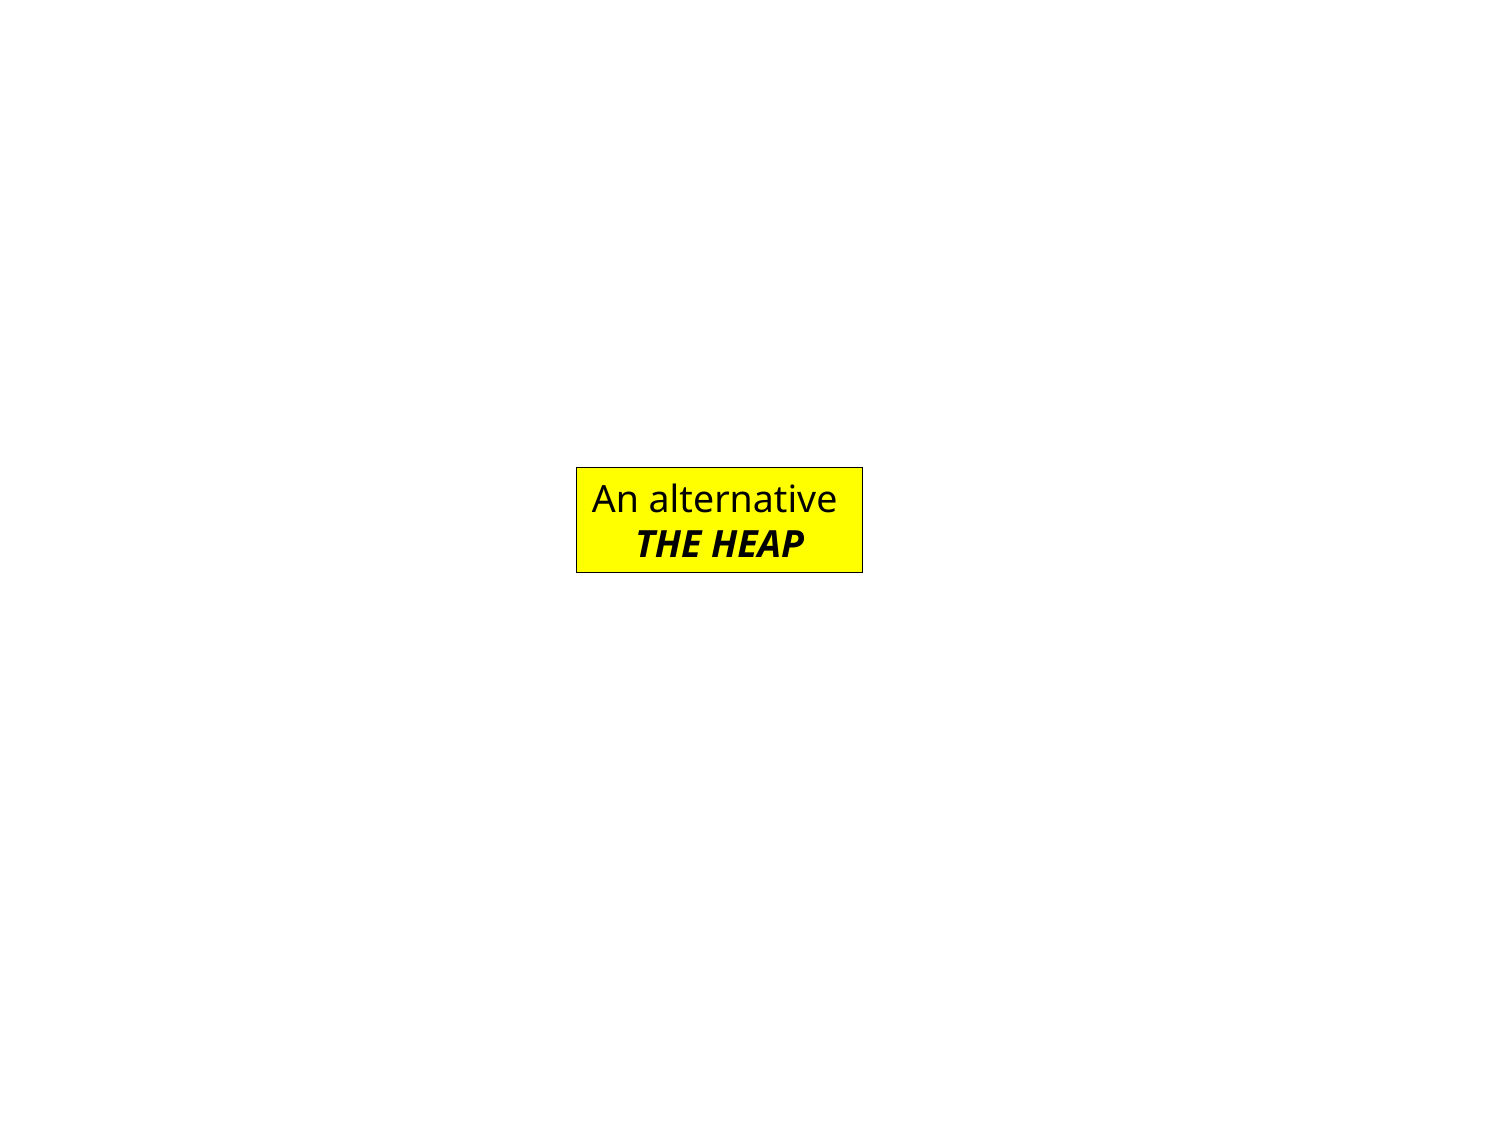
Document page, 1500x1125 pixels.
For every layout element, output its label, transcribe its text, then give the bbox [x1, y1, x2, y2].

text_box An alternative THE HEAP [576, 467, 863, 573]
